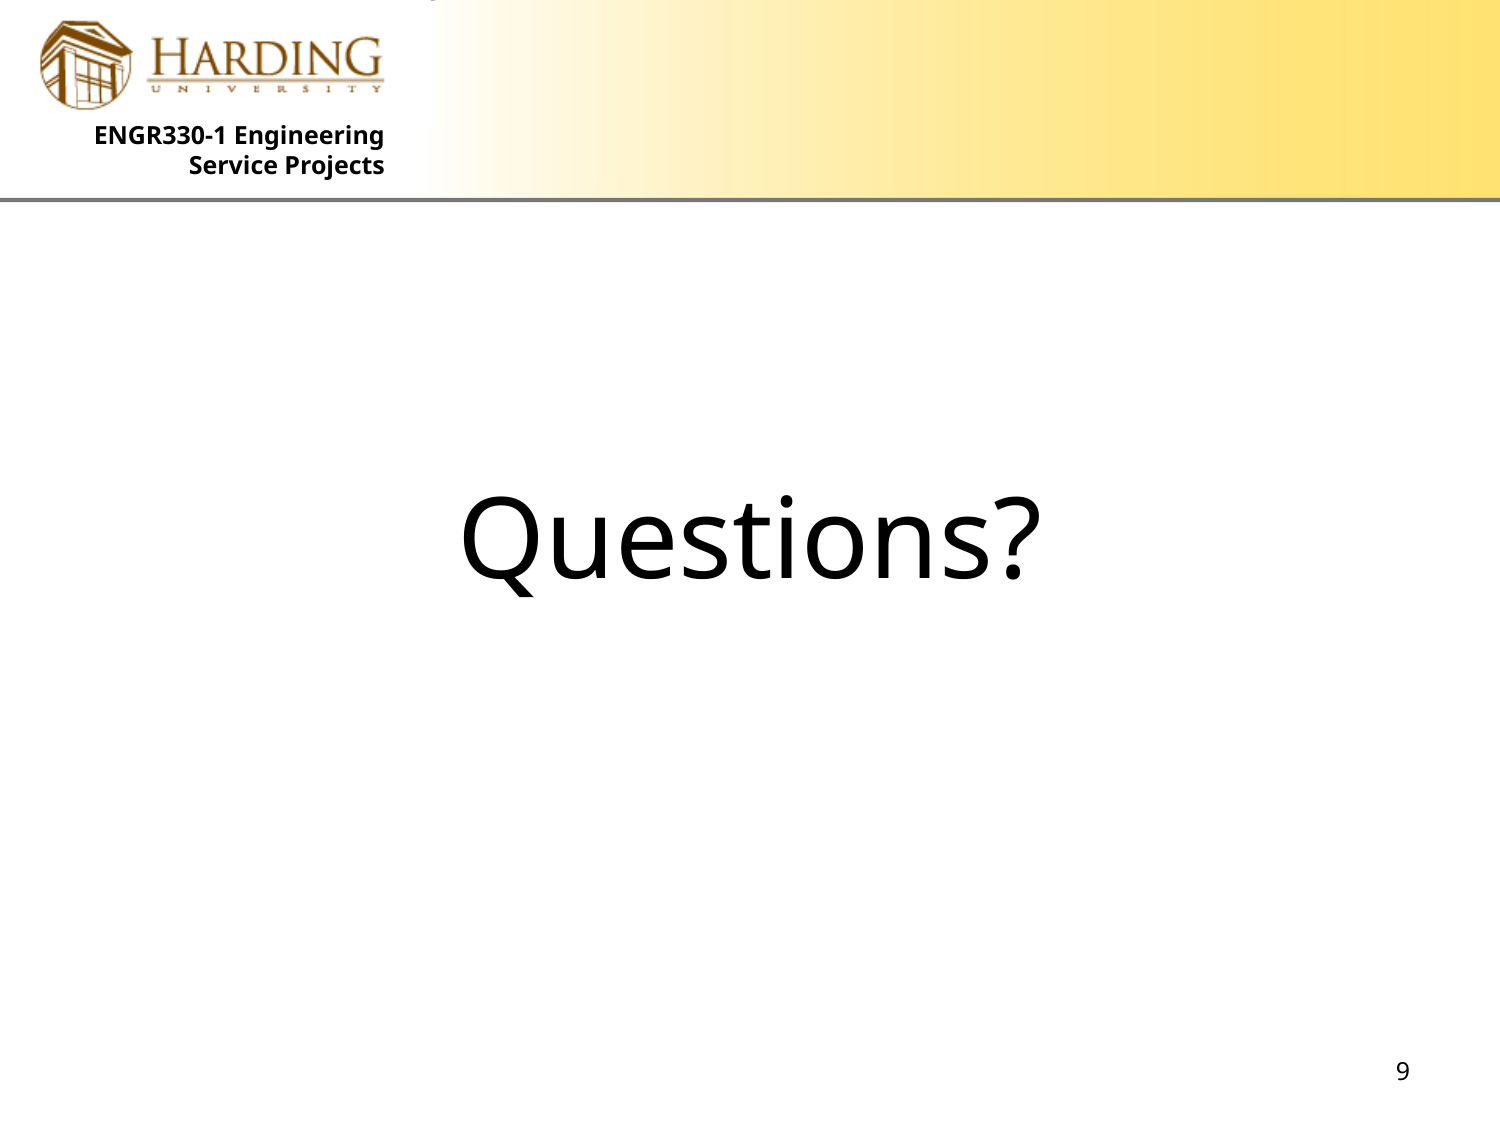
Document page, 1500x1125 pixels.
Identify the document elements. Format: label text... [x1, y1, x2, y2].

picture [0, 0, 436, 129]
slide_number 9 [1074, 1042, 1425, 1103]
list Questions? [75, 262, 1425, 1005]
